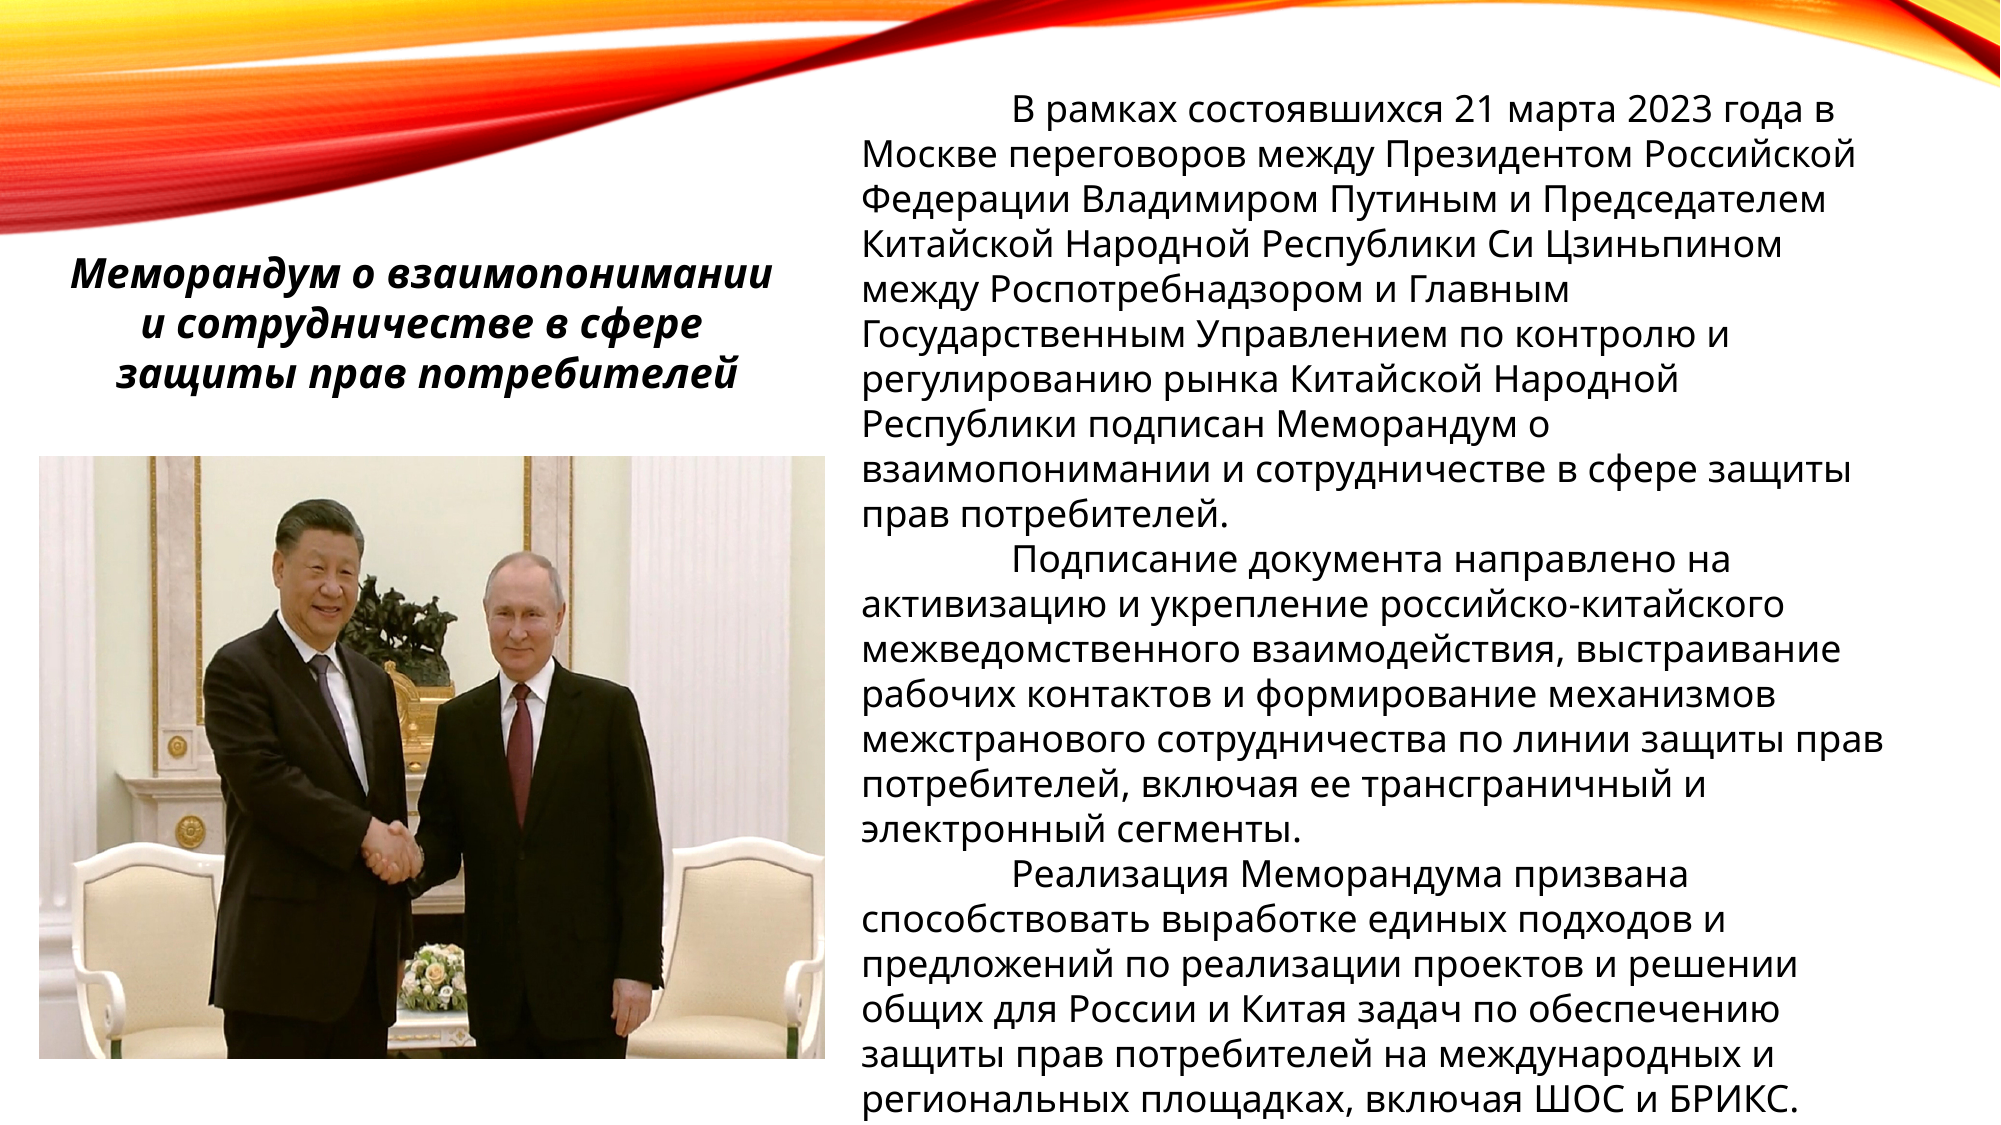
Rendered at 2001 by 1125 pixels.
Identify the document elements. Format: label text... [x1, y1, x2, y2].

text_box Меморандум о взаимопонимании и сотрудничестве в сфере защиты прав потребителей [55, 239, 800, 404]
picture [39, 455, 825, 1059]
picture [0, 0, 2000, 237]
text_box В рамках состоявшихся 21 марта 2023 года в Москве переговоров между Президентом Российской Федерации Владимиром Путиным и Председателем Китайской Народной Республики Си Цзиньпином между Роспотребнадзором и Главным Государственным Управлением по контролю и регулированию рынка Китайской Народной Республики подписан Меморандум о взаимопонимании и сотрудничестве в сфере защиты прав потребителей. Подписание документа направлено на активизацию и укрепление российско-китайского межведомственного взаимодействия, выстраивание рабочих контактов и формирование механизмов межстранового сотрудничества по линии защиты прав потребителей, включая ее трансграничный и электронный сегменты. Реализация Меморандума призвана способствовать выработке единых подходов и предложений по реализации проектов и решении общих для России и Китая задач по обеспечению защиты прав потребителей на международных и региональных площадках, включая ШОС и БРИКС. [846, 77, 1922, 1125]
